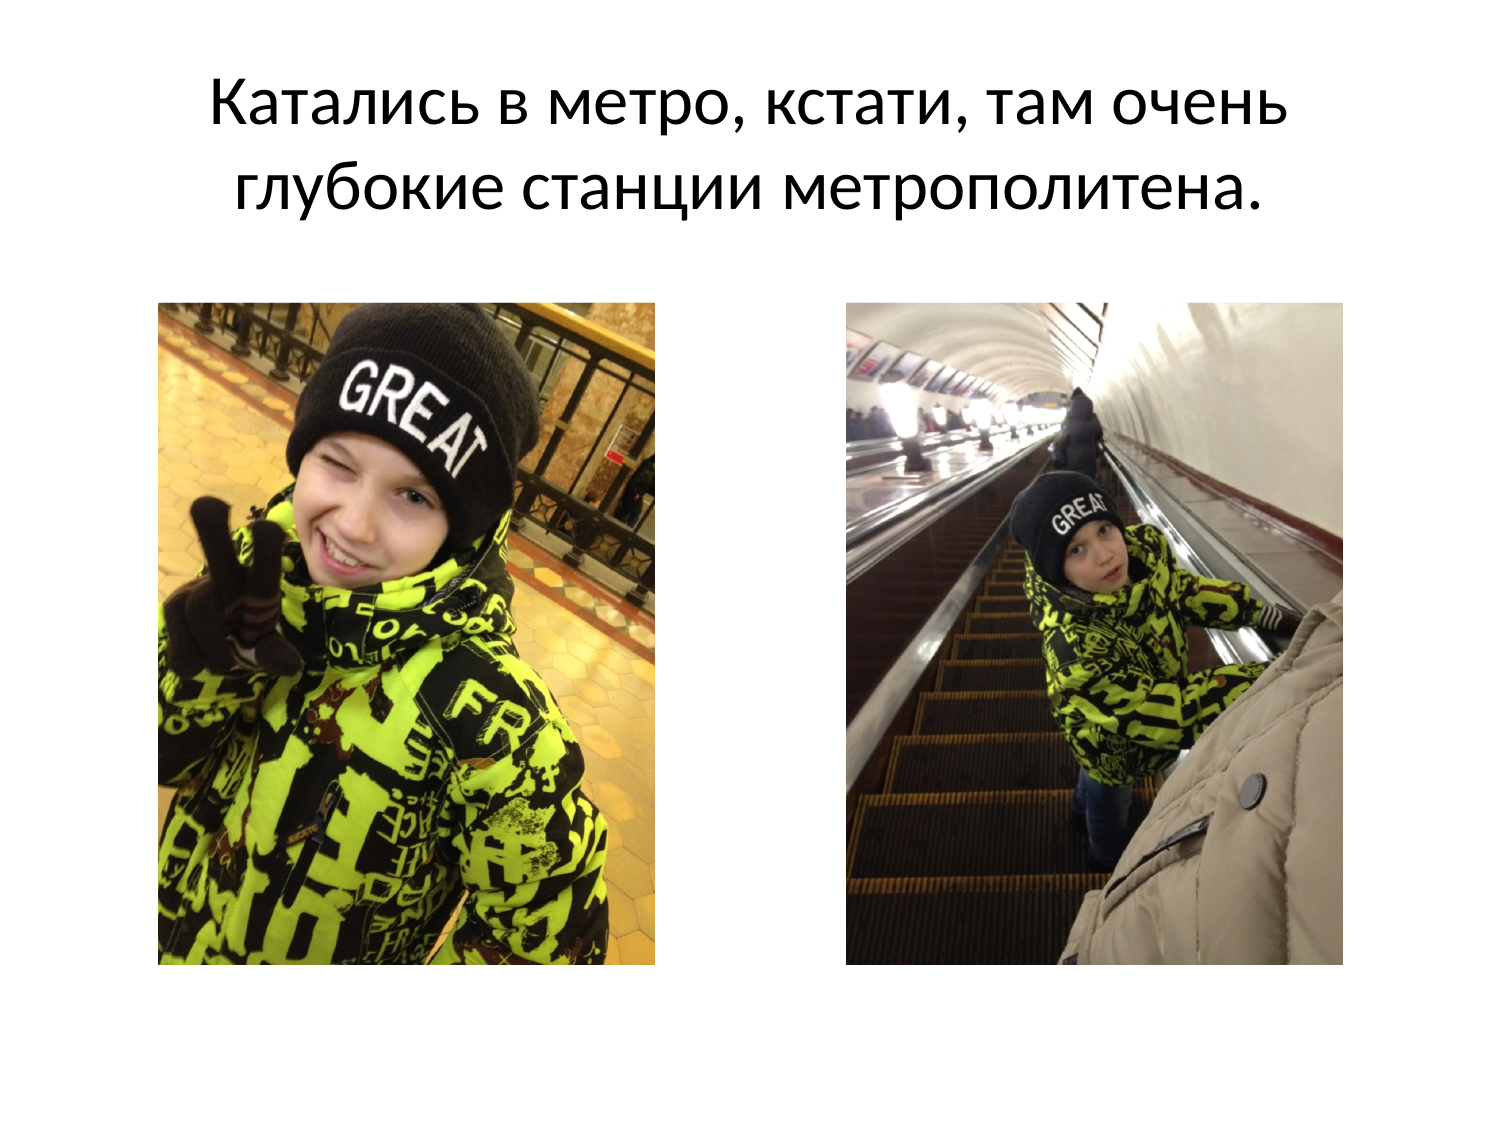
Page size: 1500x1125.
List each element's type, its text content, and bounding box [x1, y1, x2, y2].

picture [846, 883, 1343, 964]
title Катались в метро, кстати, там очень глубокие станции метрополитена. [75, 45, 1425, 233]
picture [846, 303, 1343, 384]
picture [158, 303, 655, 384]
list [762, 384, 1426, 883]
picture [158, 883, 655, 964]
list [74, 384, 738, 883]
